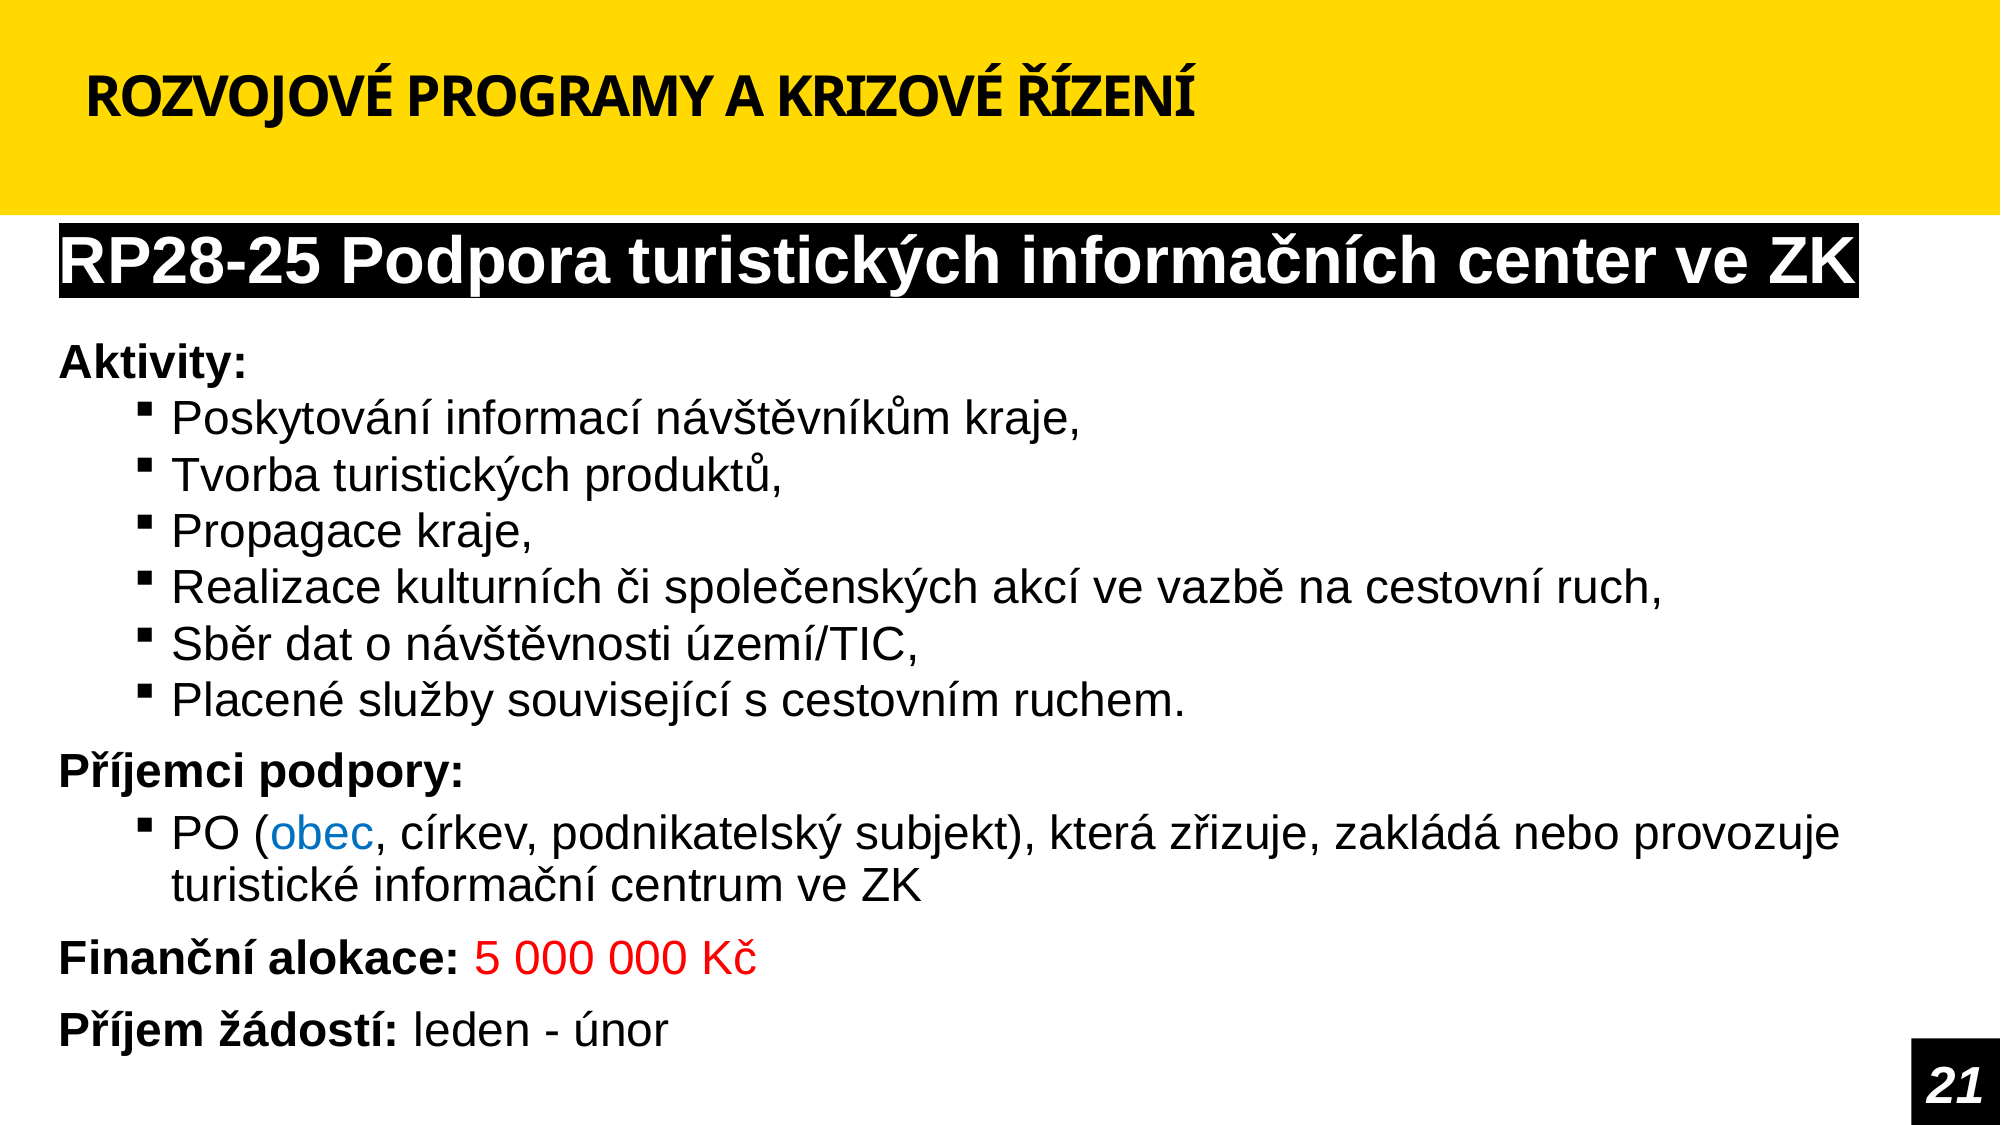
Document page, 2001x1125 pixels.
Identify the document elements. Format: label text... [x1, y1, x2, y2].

title ROZVOJOVÉ PROGRAMY A KRIZOVÉ ŘÍZENÍ [69, 60, 1918, 214]
slide_number 21 [1911, 1038, 2000, 1125]
list RP28-25 Podpora turistických informačních center ve ZK Aktivity: Poskytování informací návštěvníkům kraje, Tvorba turistických produktů, Propagace kraje, Realizace kulturních či společenských akcí ve vazbě na cestovní ruch, Sběr dat o návštěvnosti území/TIC, Placené služby související s cestovním ruchem. Příjemci podpory: PO (obec, církev, podnikatelský subjekt), která zřizuje, zakládá nebo provozuje turistické informační centrum ve ZK Finanční alokace: 5 000 000 Kč Příjem žádostí: leden - únor [0, 218, 2000, 1125]
